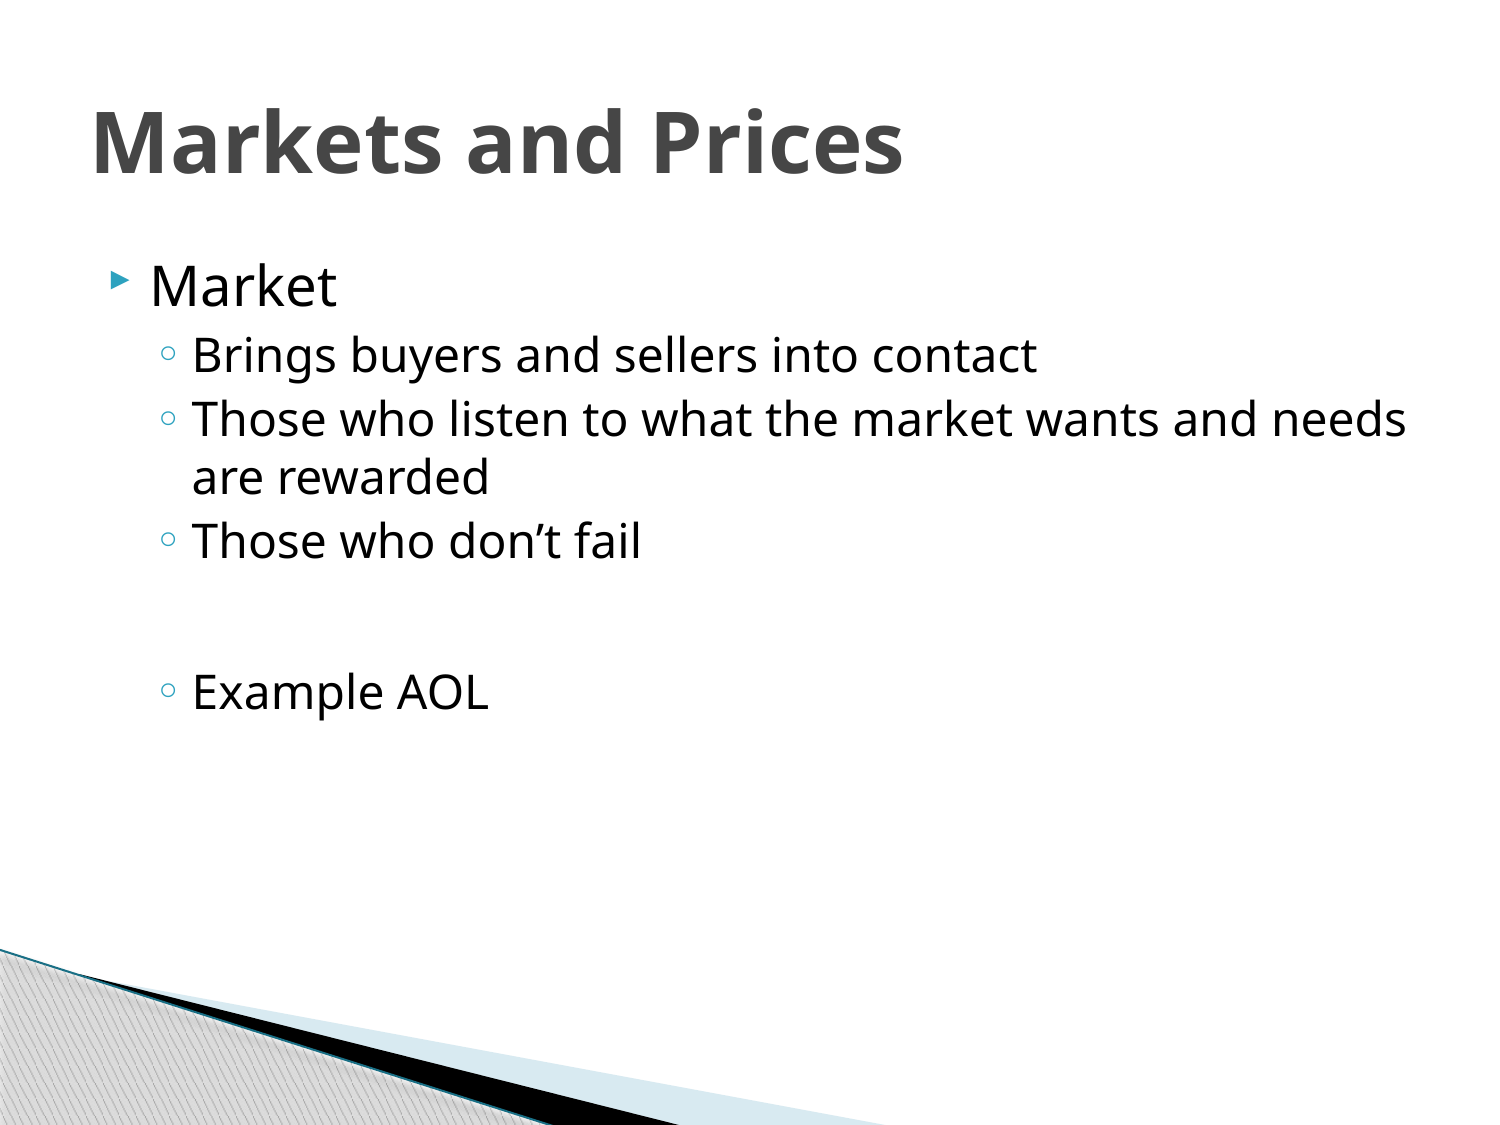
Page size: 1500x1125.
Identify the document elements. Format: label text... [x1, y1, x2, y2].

list Market Brings buyers and sellers into contact Those who listen to what the market wants and needs are rewarded Those who don’t fail Example AOL [75, 243, 1425, 986]
title Markets and Prices [75, 45, 1425, 233]
